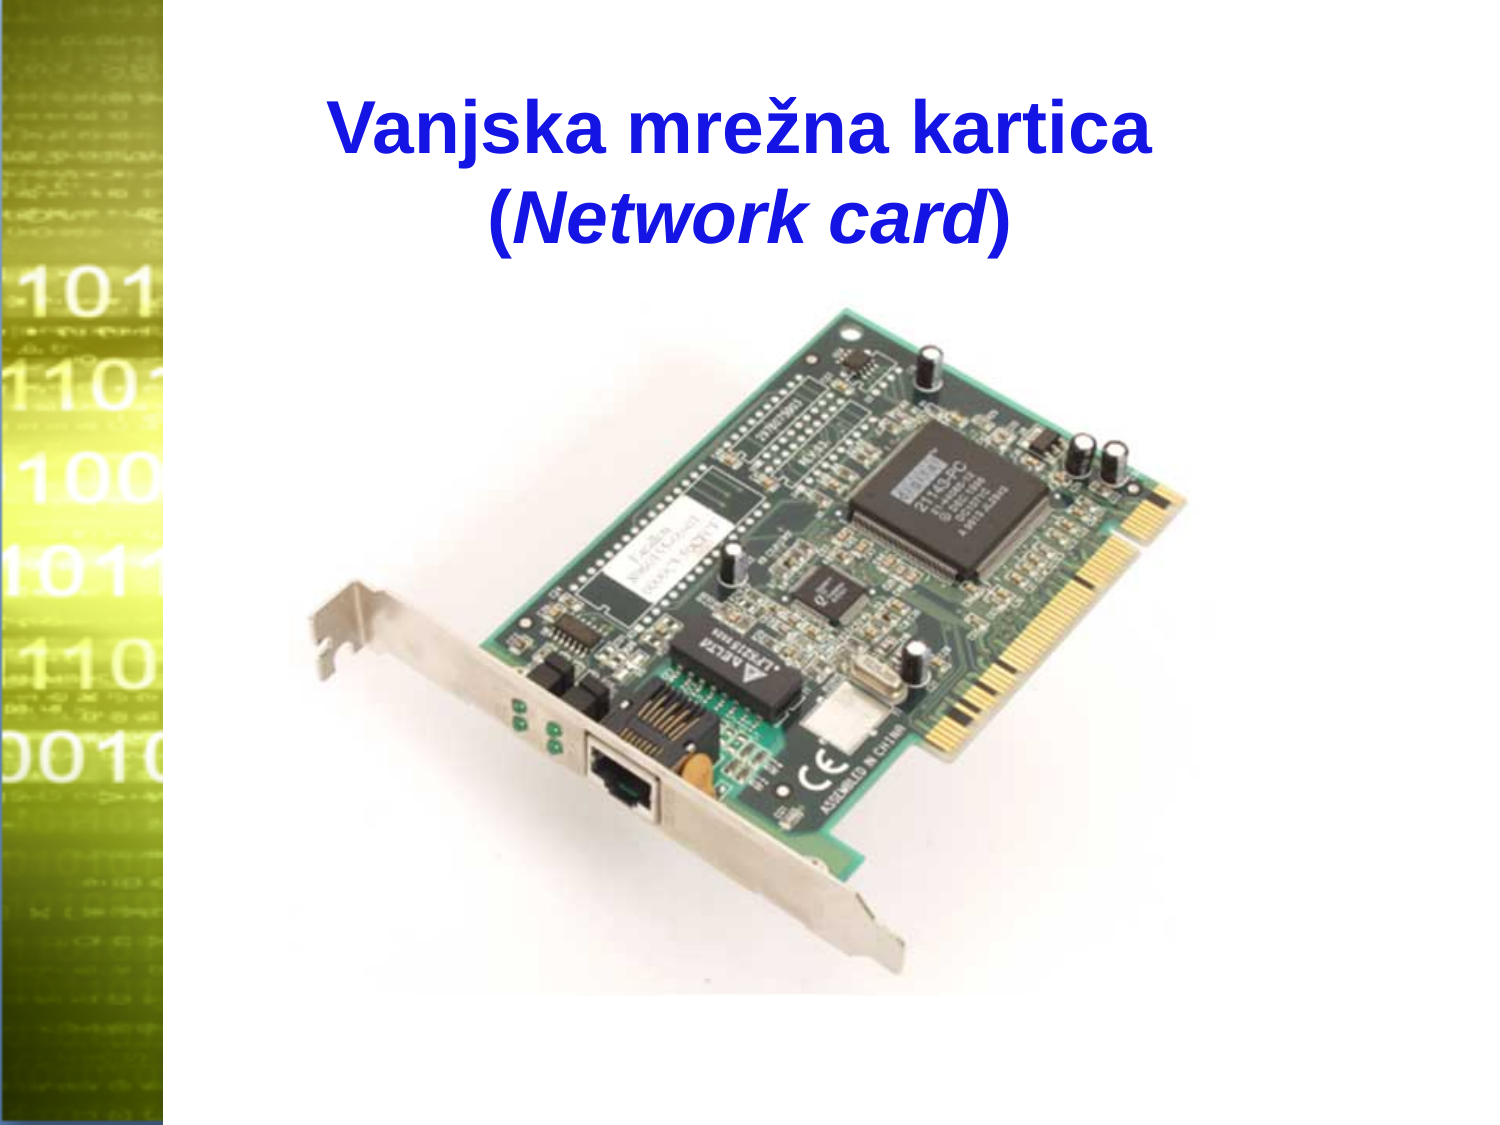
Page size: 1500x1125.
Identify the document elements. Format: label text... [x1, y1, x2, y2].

picture [289, 290, 1228, 996]
picture [0, 0, 163, 1125]
title Vanjska mrežna kartica (Network card) [166, 74, 1388, 263]
